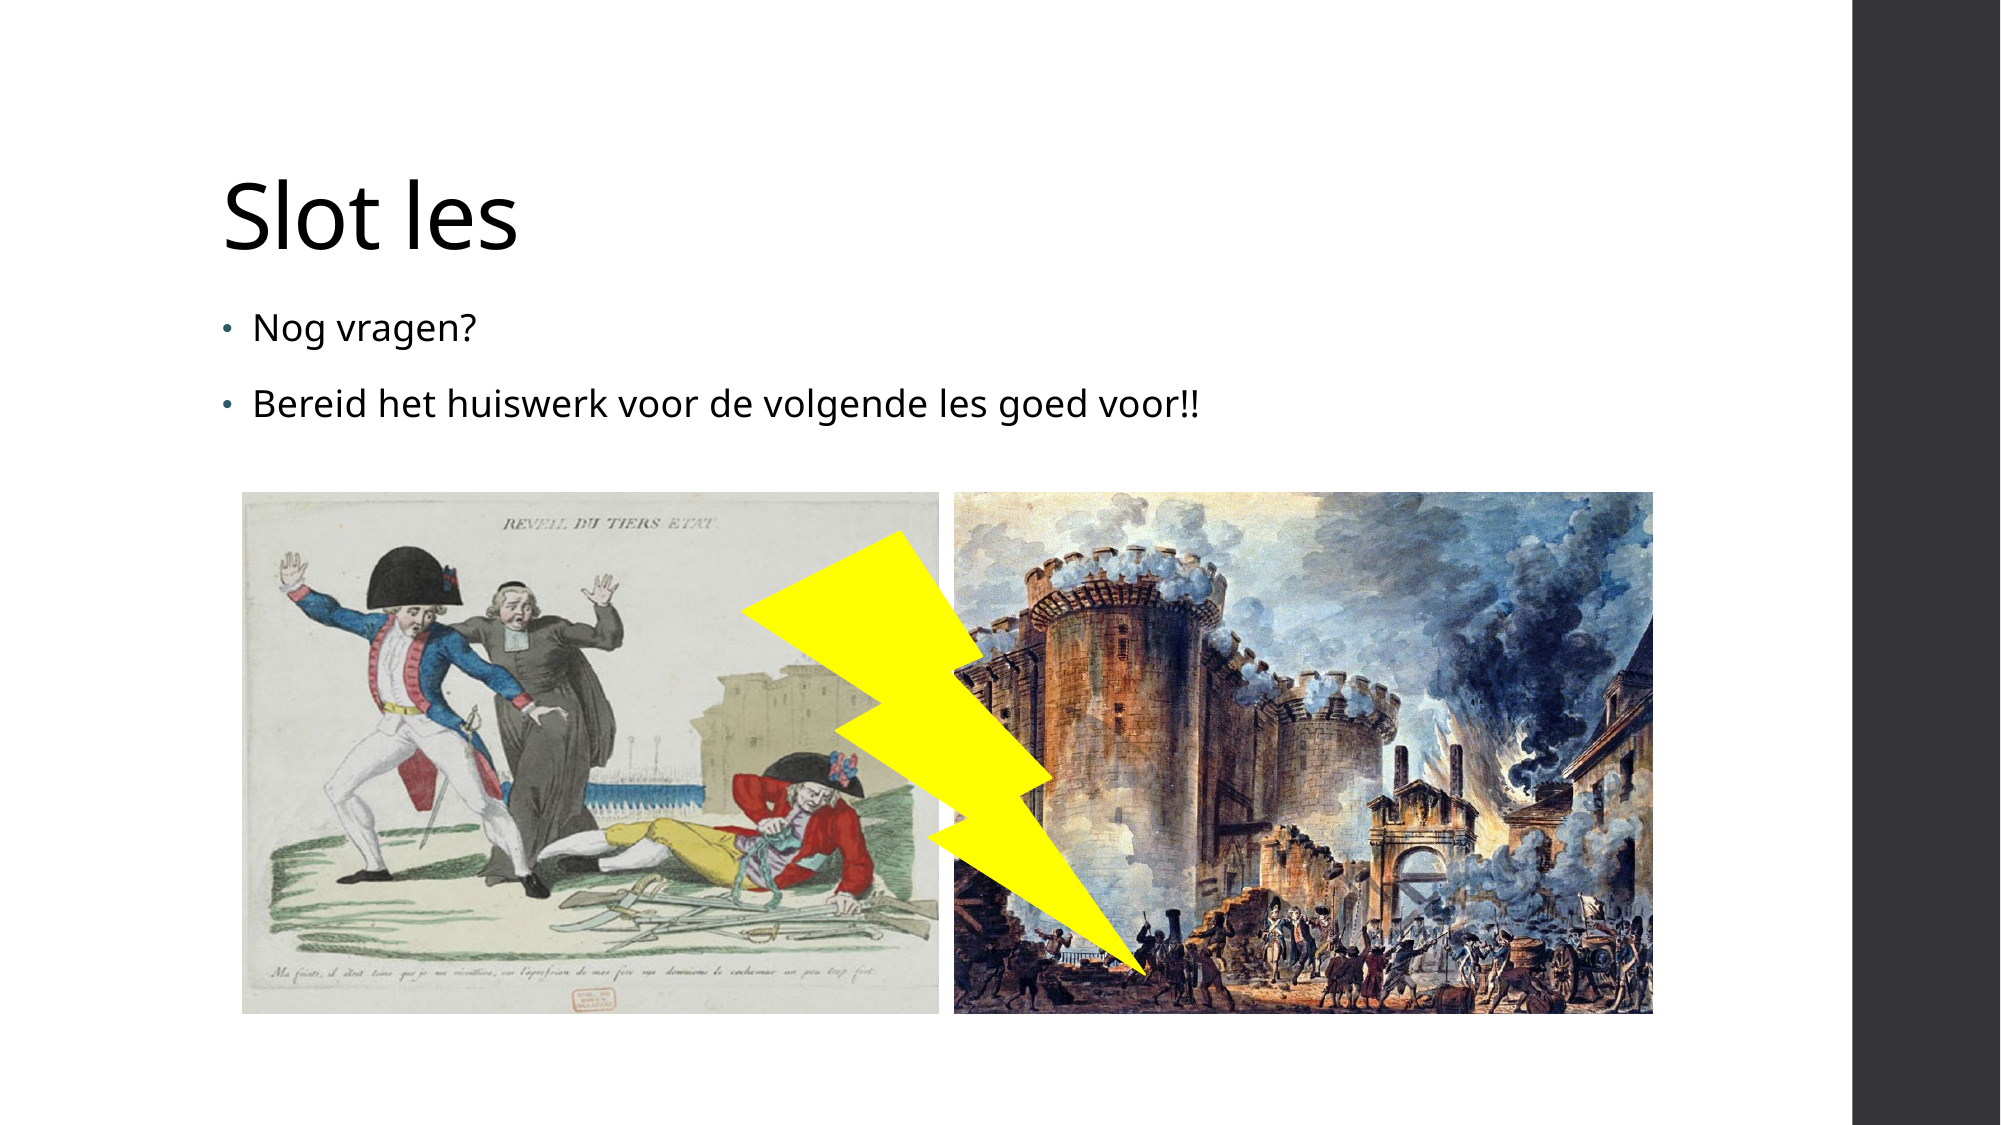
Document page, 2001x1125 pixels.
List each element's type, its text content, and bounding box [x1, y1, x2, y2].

picture [242, 492, 939, 1014]
title Slot les [206, 60, 1797, 278]
picture [954, 492, 1654, 1014]
list Nog vragen? Bereid het huiswerk voor de volgende les goed voor!! [206, 299, 1617, 1014]
